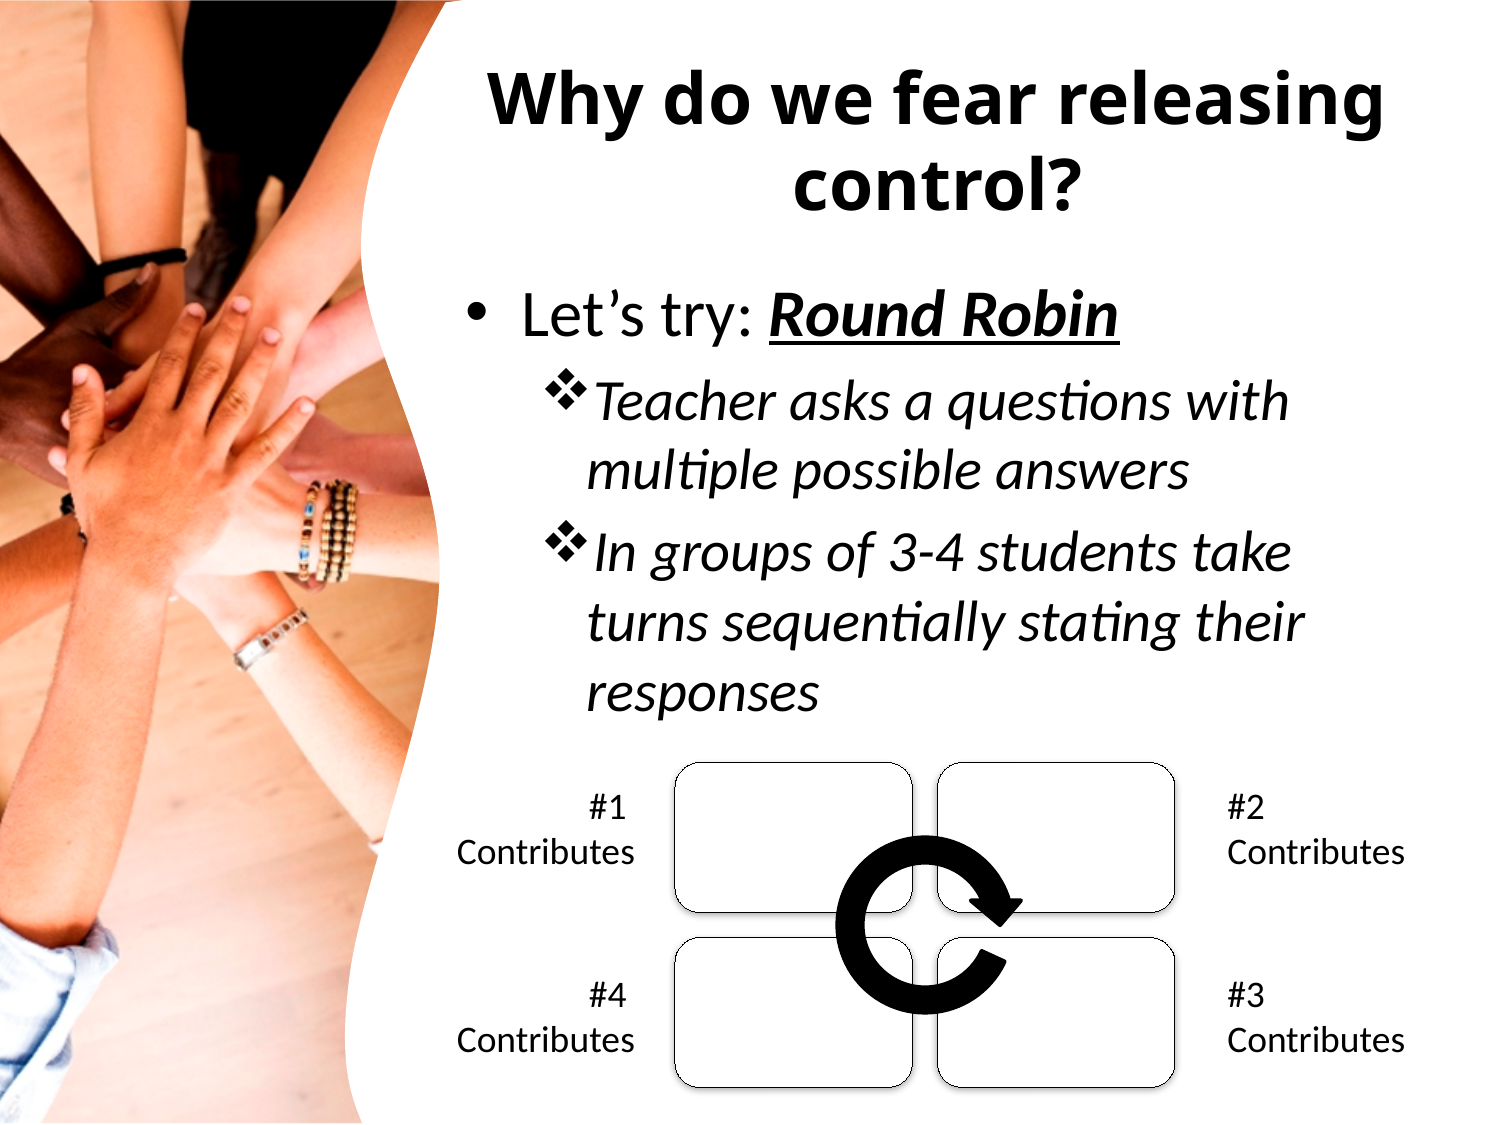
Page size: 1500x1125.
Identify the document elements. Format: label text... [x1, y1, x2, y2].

text_box #2 Contributes [1212, 774, 1425, 880]
title Why do we fear releasing control? [450, 45, 1425, 233]
text_box [674, 762, 913, 913]
text_box #1 Contributes [437, 774, 650, 880]
text_box #4 Contributes [437, 962, 650, 1068]
text_box [937, 937, 1175, 1088]
list Let’s try: Round Robin Teacher asks a questions with multiple possible answers In groups of 3-4 students take turns sequentially stating their responses [450, 262, 1425, 738]
text_box [835, 835, 1023, 1015]
picture [0, 0, 456, 1125]
text_box [937, 762, 1175, 913]
text_box #3 Contributes [1212, 962, 1425, 1068]
text_box [674, 937, 913, 1088]
